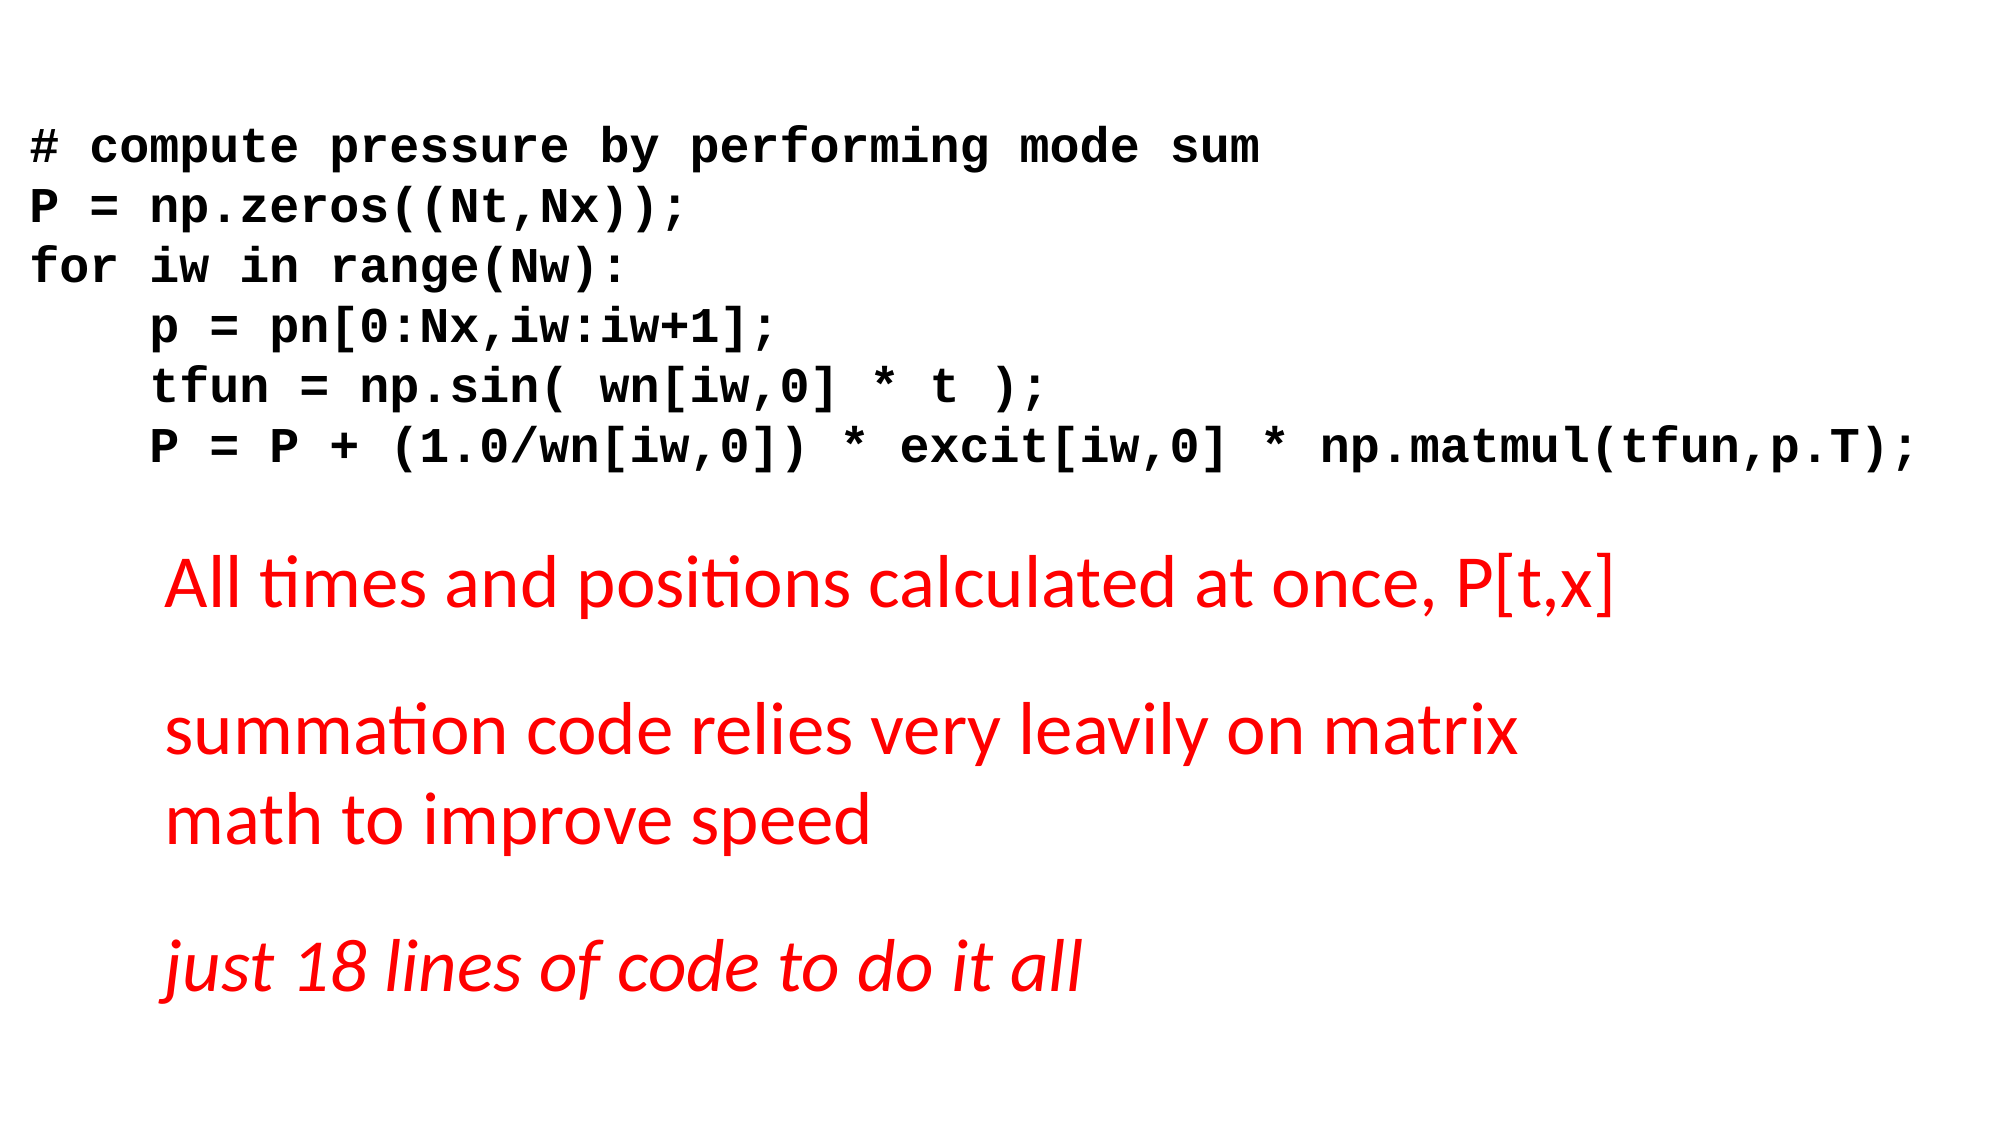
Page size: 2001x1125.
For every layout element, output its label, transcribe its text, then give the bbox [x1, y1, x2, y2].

text_box summation code relies very leavily on matrix math to improve speed [150, 671, 1611, 867]
text_box All times and positions calculated at once, P[t,x] [149, 524, 1875, 630]
text_box just 18 lines of code to do it all [150, 909, 1611, 1015]
text_box # compute pressure by performing mode sum P = np.zeros((Nt,Nx)); for iw in range(Nw): p = pn[0:Nx,iw:iw+1]; tfun = np.sin( wn[iw,0] * t ); P = P + (1.0/wn[iw,0]) * excit[iw,0] * np.matmul(tfun,p.T); [14, 105, 1986, 481]
